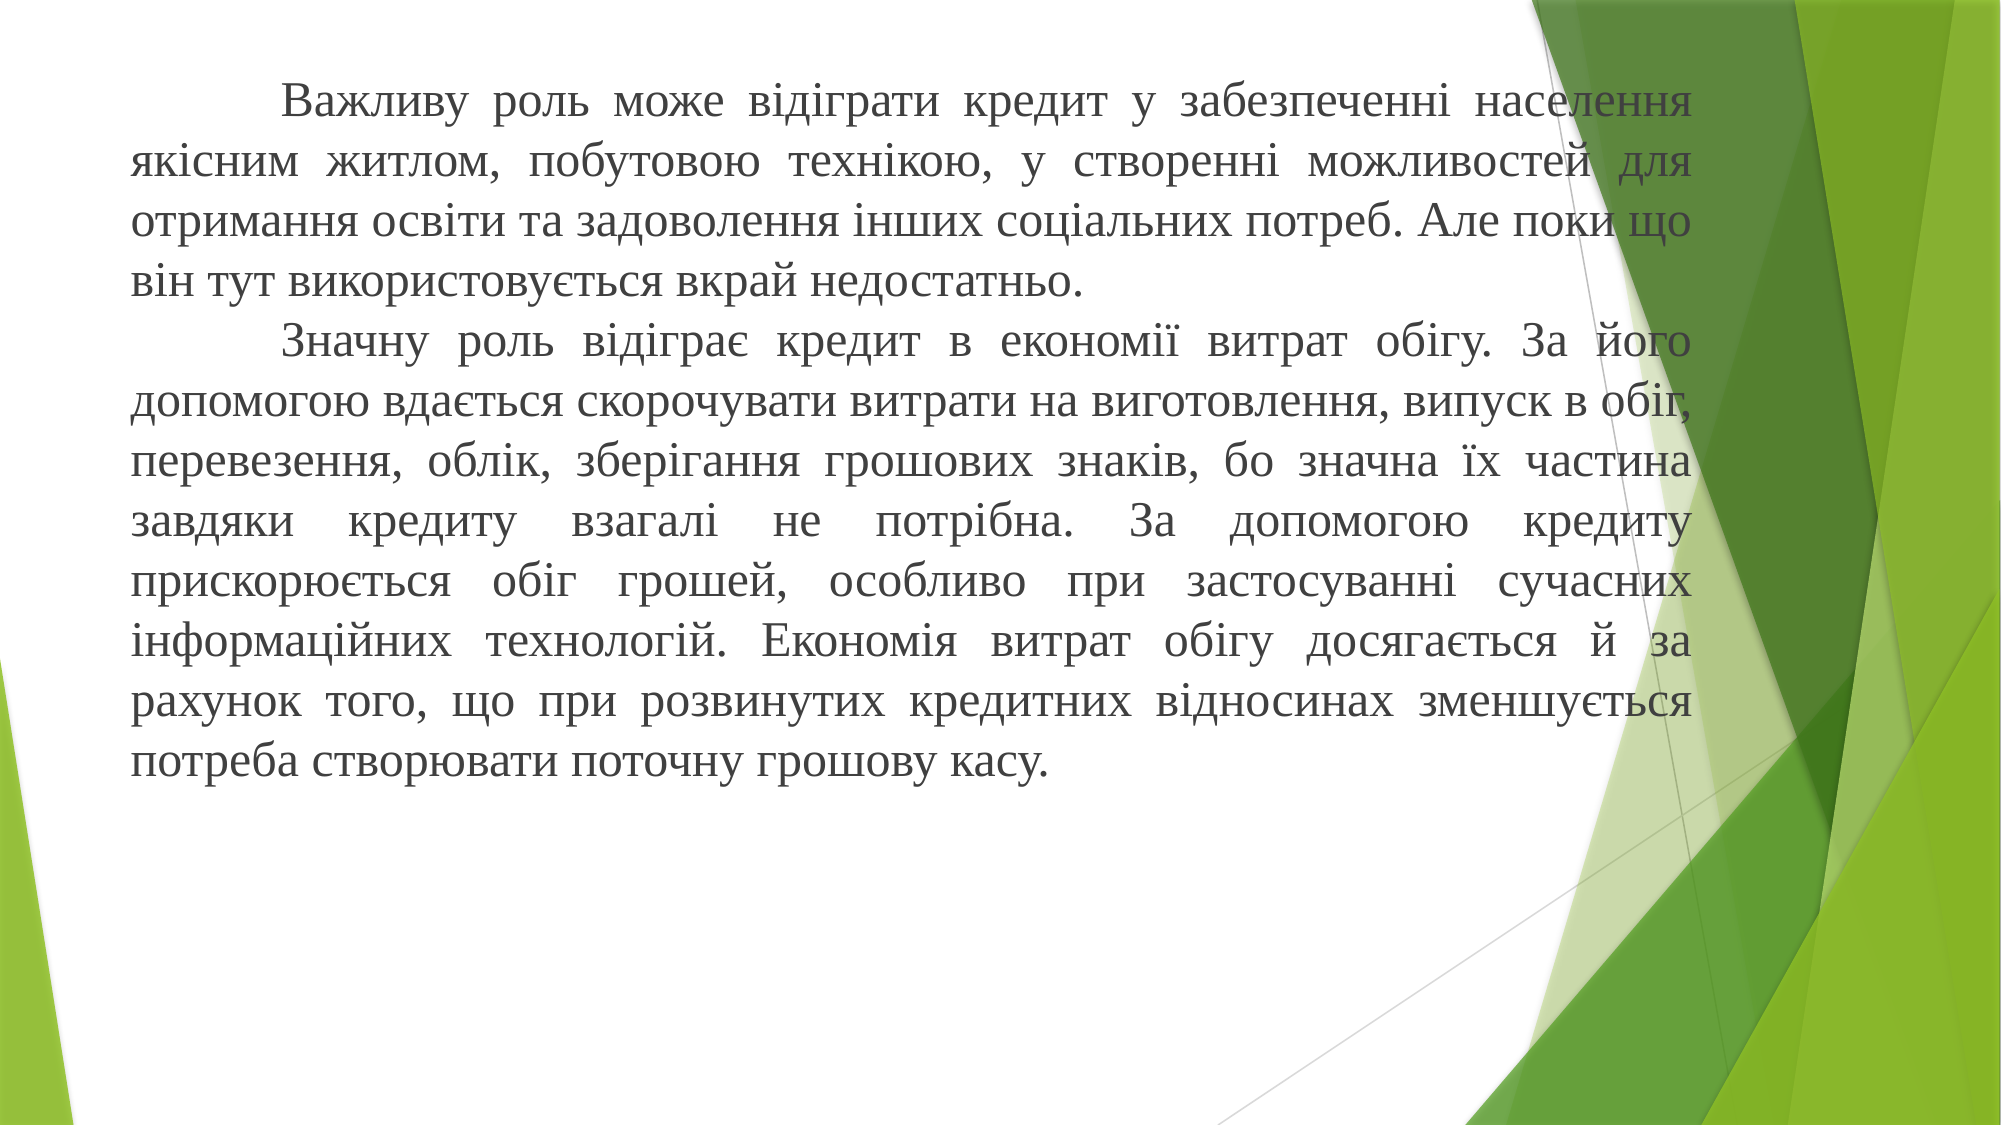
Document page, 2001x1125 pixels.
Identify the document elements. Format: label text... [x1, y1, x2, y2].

list Важливу роль може відіграти кредит у забезпеченні населення якісним житлом, побутовою технікою, у створенні можливостей для отримання освіти та задоволення інших соціальних потреб. Але поки що він тут використовується вкрай недостатньо. Значну роль відіграє кредит в економії витрат обігу. За його допомогою вдається скорочувати витрати на виготовлення, випуск в обіг, перевезення, облік, зберігання грошових знаків, бо значна їх частина завдяки кредиту взагалі не потрібна. За допомогою кредиту прискорюється обіг грошей, особливо при застосуванні сучасних інформаційних технологій. Економія витрат обігу досягається й за рахунок того, що при розвинутих кредитних відносинах зменшується потреба створювати поточну грошову касу. [115, 59, 1708, 1080]
